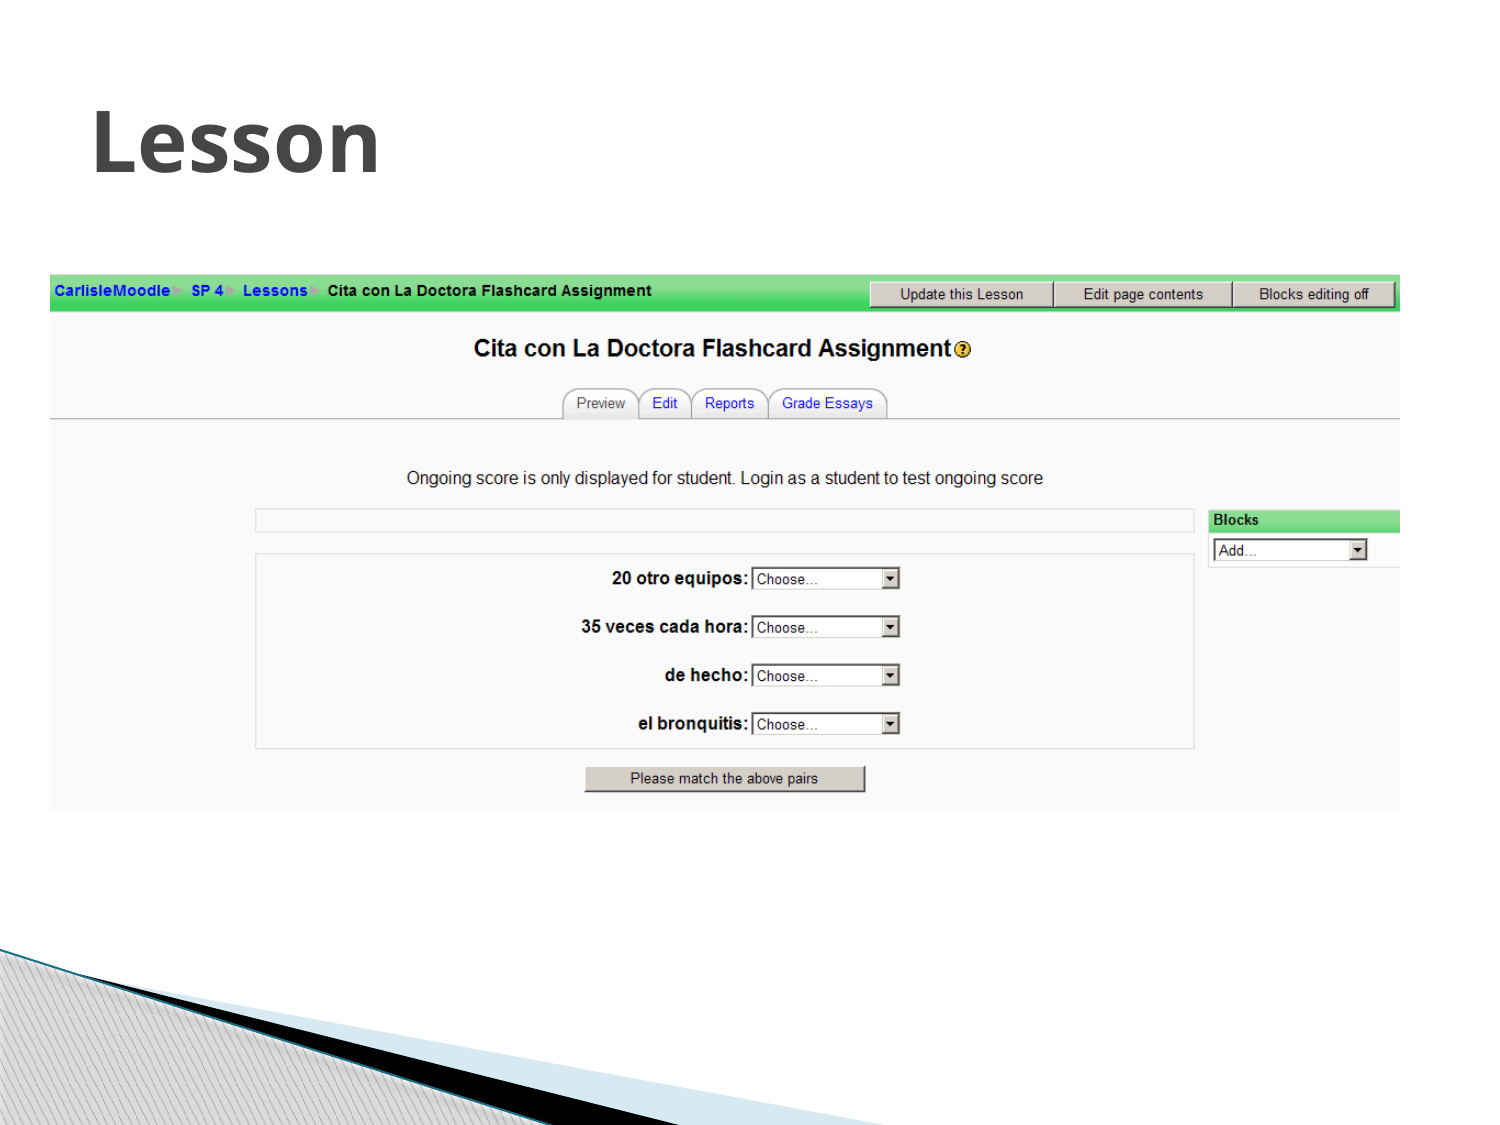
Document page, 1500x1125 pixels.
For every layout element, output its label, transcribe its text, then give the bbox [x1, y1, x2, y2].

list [49, 274, 1401, 811]
title Lesson [75, 45, 1425, 233]
